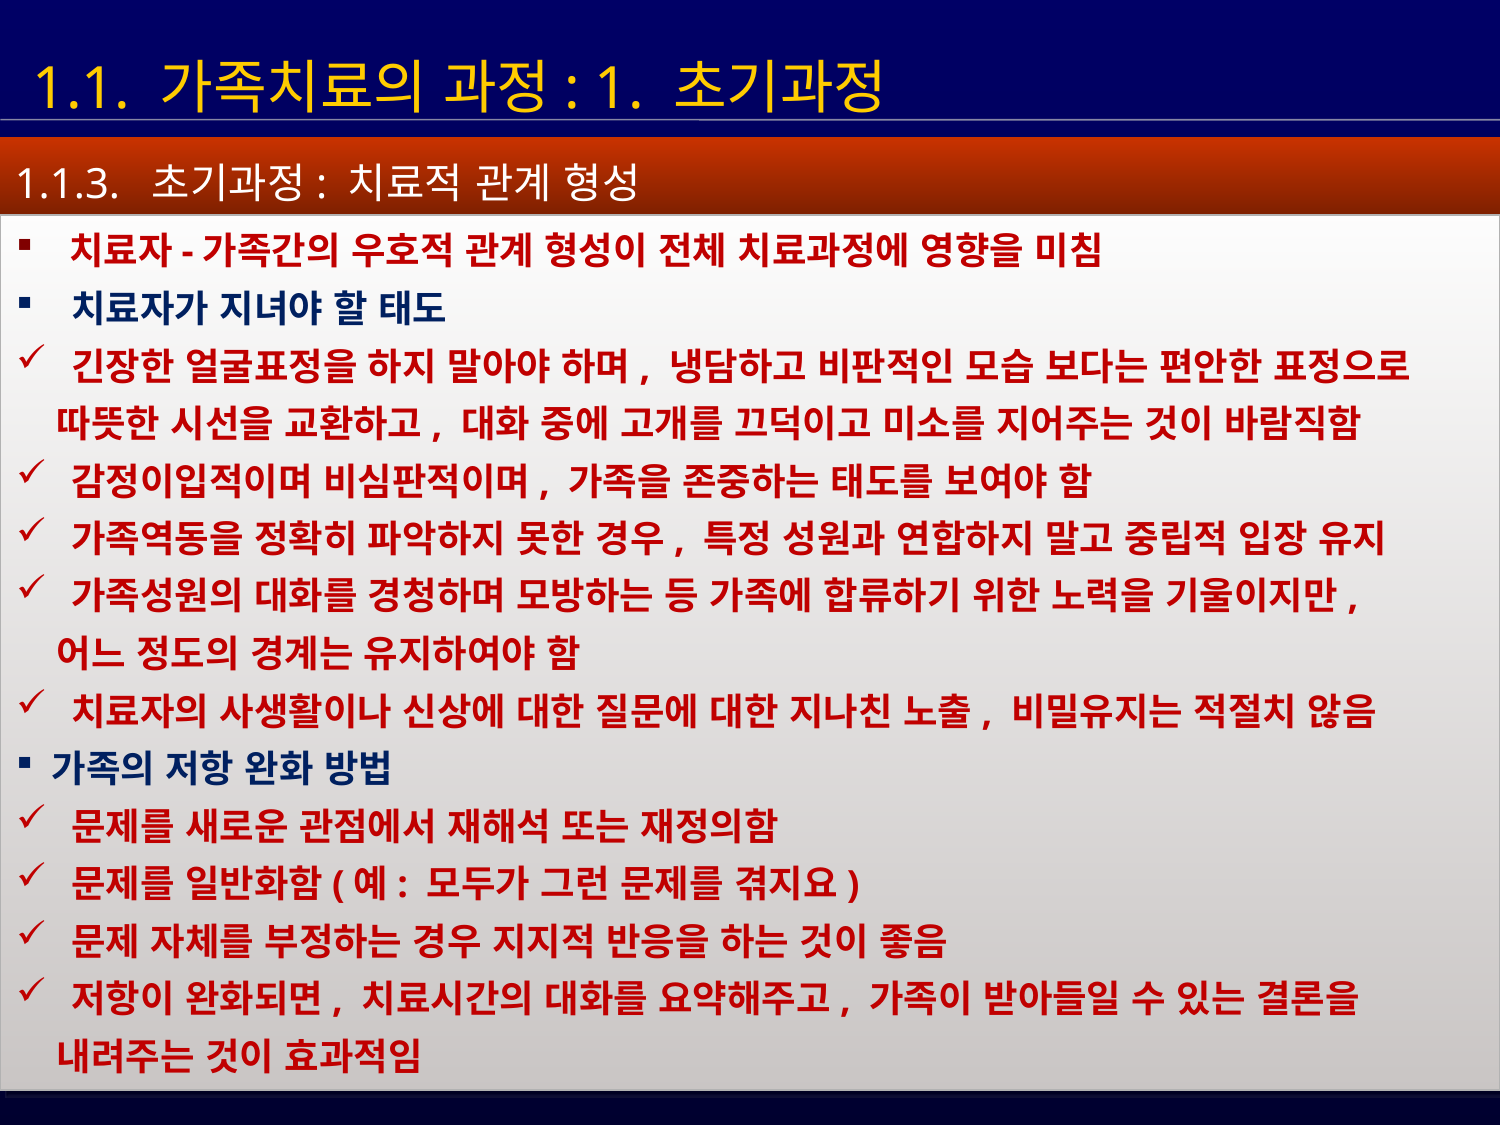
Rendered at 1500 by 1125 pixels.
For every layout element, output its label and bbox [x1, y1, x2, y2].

text_box [0, 42, 1500, 1091]
